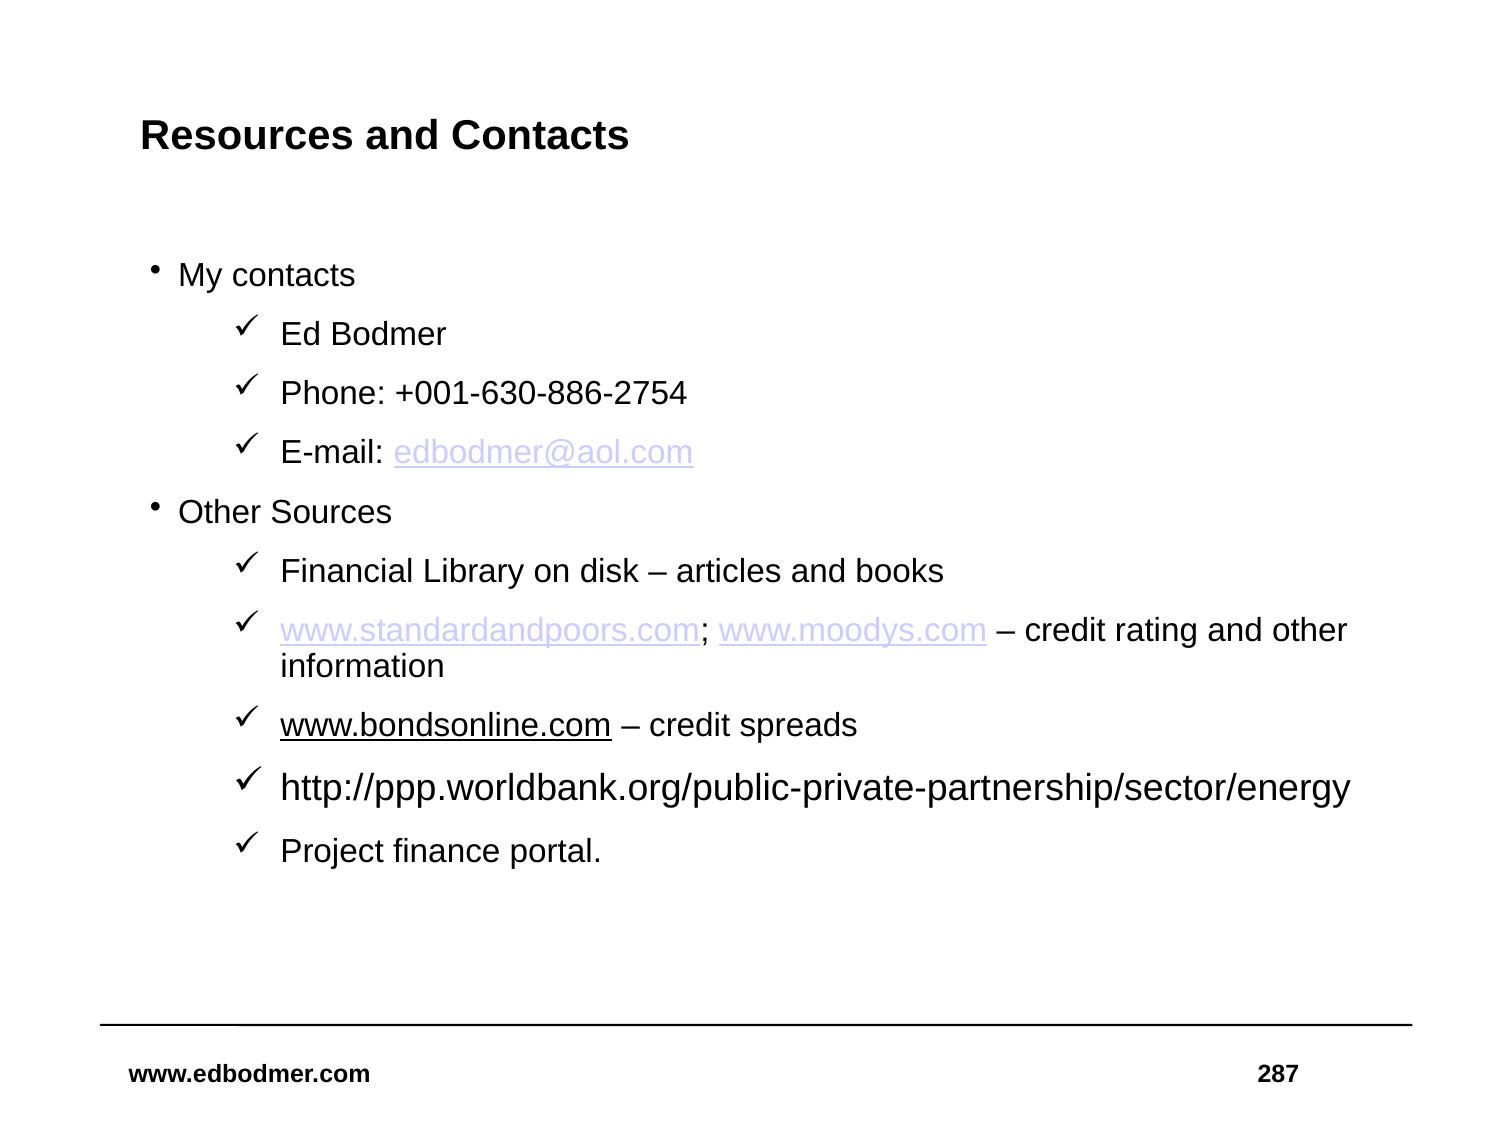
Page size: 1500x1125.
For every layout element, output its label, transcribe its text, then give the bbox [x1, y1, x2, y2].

title Resources and Contacts [125, 99, 1288, 225]
list My contacts Ed Bodmer Phone: +001-630-886-2754 E-mail: edbodmer@aol.com Other Sources Financial Library on disk – articles and books www.standardandpoors.com; www.moodys.com – credit rating and other information www.bondsonline.com – credit spreads http://ppp.worldbank.org/public-private-partnership/sector/energy Project finance portal. [125, 249, 1375, 1000]
